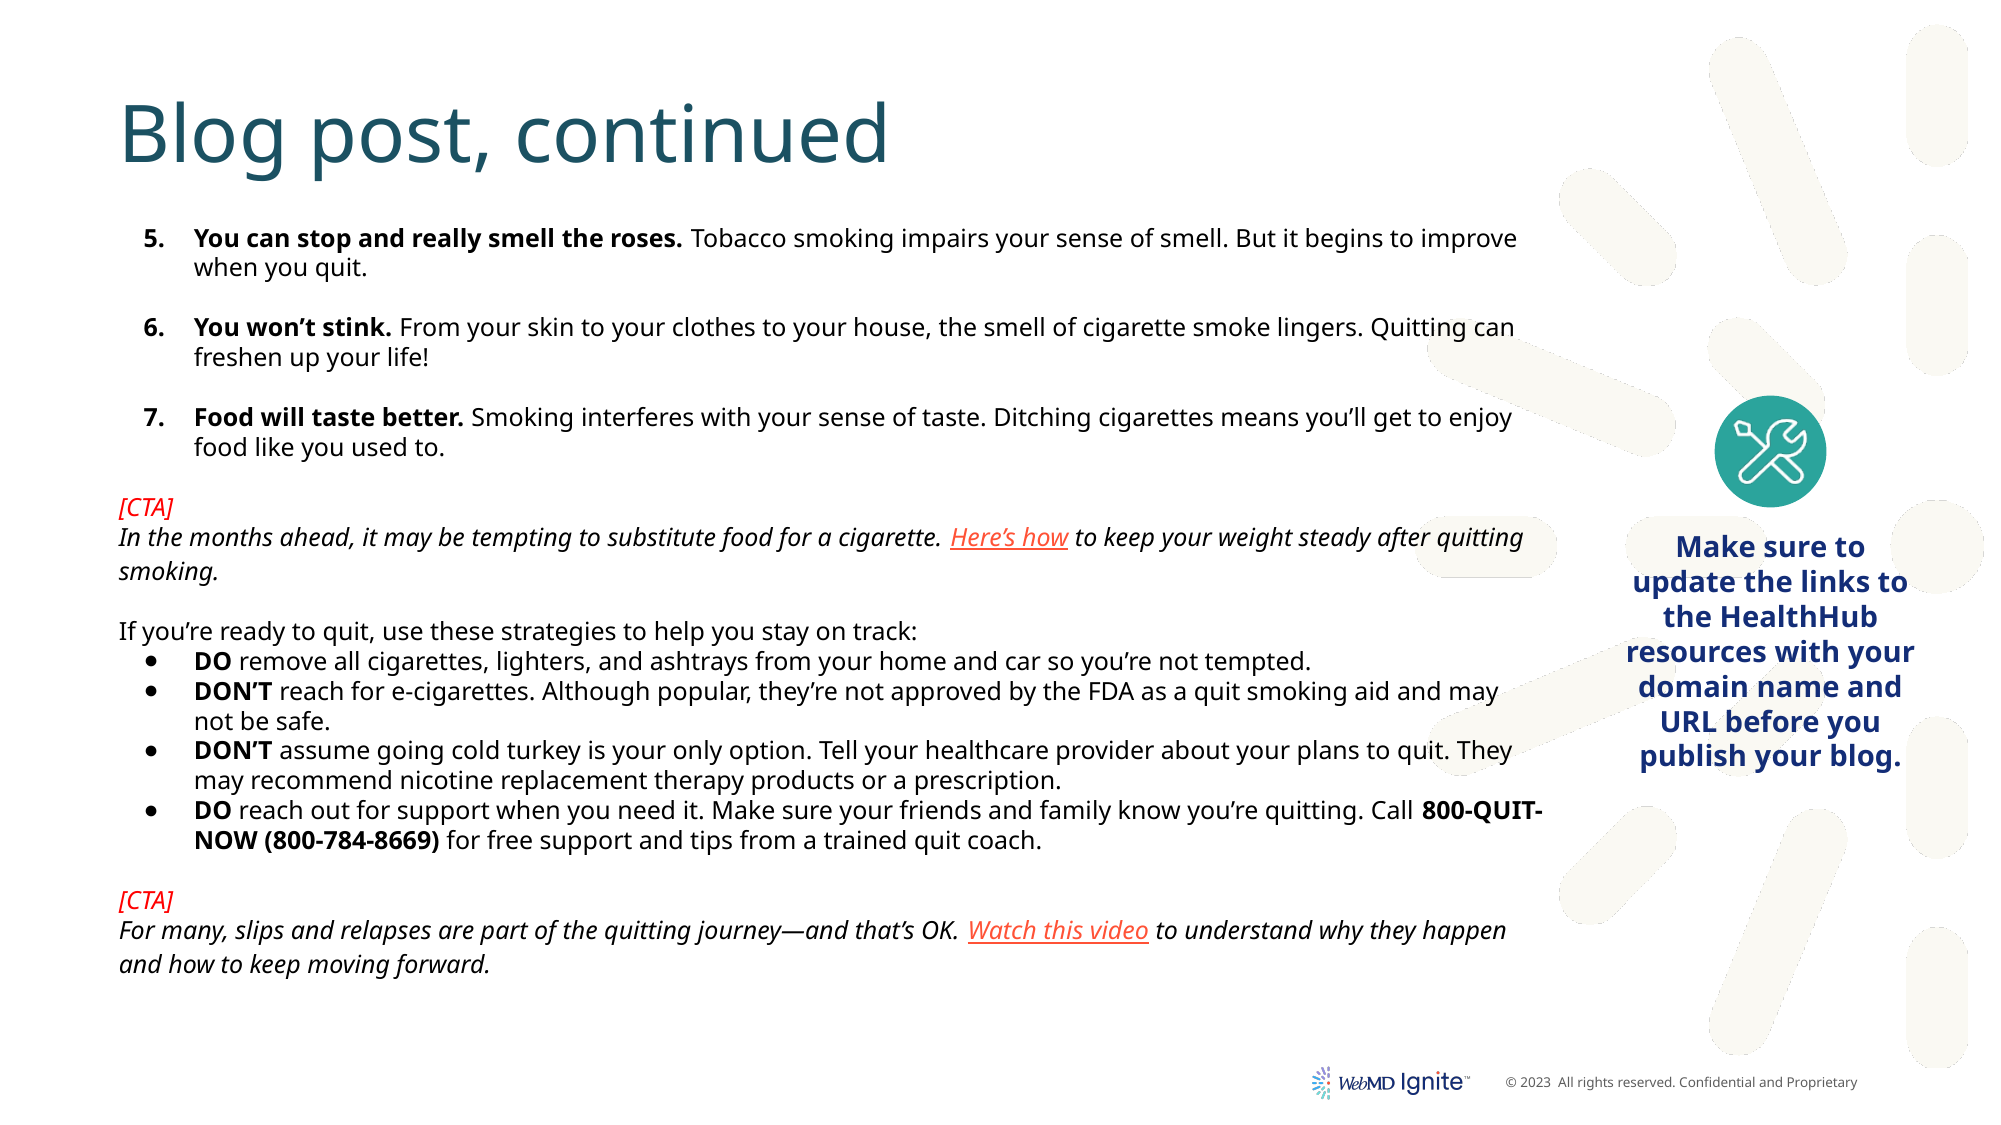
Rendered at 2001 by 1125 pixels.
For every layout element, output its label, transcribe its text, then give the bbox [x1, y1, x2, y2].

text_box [1714, 395, 1827, 508]
list You can stop and really smell the roses. Tobacco smoking impairs your sense of smell. But it begins to improve when you quit. You won’t stink. From your skin to your clothes to your house, the smell of cigarette smoke lingers. Quitting can freshen up your life! Food will taste better. Smoking interferes with your sense of taste. Ditching cigarettes means you’ll get to enjoy food like you used to. [CTA] In the months ahead, it may be tempting to substitute food for a cigarette. Here’s how to keep your weight steady after quitting smoking. If you’re ready to quit, use these strategies to help you stay on track: DO remove all cigarettes, lighters, and ashtrays from your home and car so you’re not tempted. DON’T reach for e-cigarettes. Although popular, they’re not approved by the FDA as a quit smoking aid and may not be safe. DON’T assume going cold turkey is your only option. Tell your healthcare provider about your plans to quit. They may recommend nicotine replacement therapy products or a prescription. DO reach out for support when you need it. Make sure your friends and family know you’re quitting. Call 800-QUIT-NOW (800-784-8669) for free support and tips from a trained quit coach. [CTA] For many, slips and relapses are part of the quitting journey—and that’s OK. Watch this video to understand why they happen and how to keep moving forward. [118, 214, 1561, 1125]
title Blog post, continued [118, 90, 1876, 187]
text_box Make sure to update the links to the HealthHub resources with your domain name and URL before you publish your blog. [1607, 513, 1934, 823]
